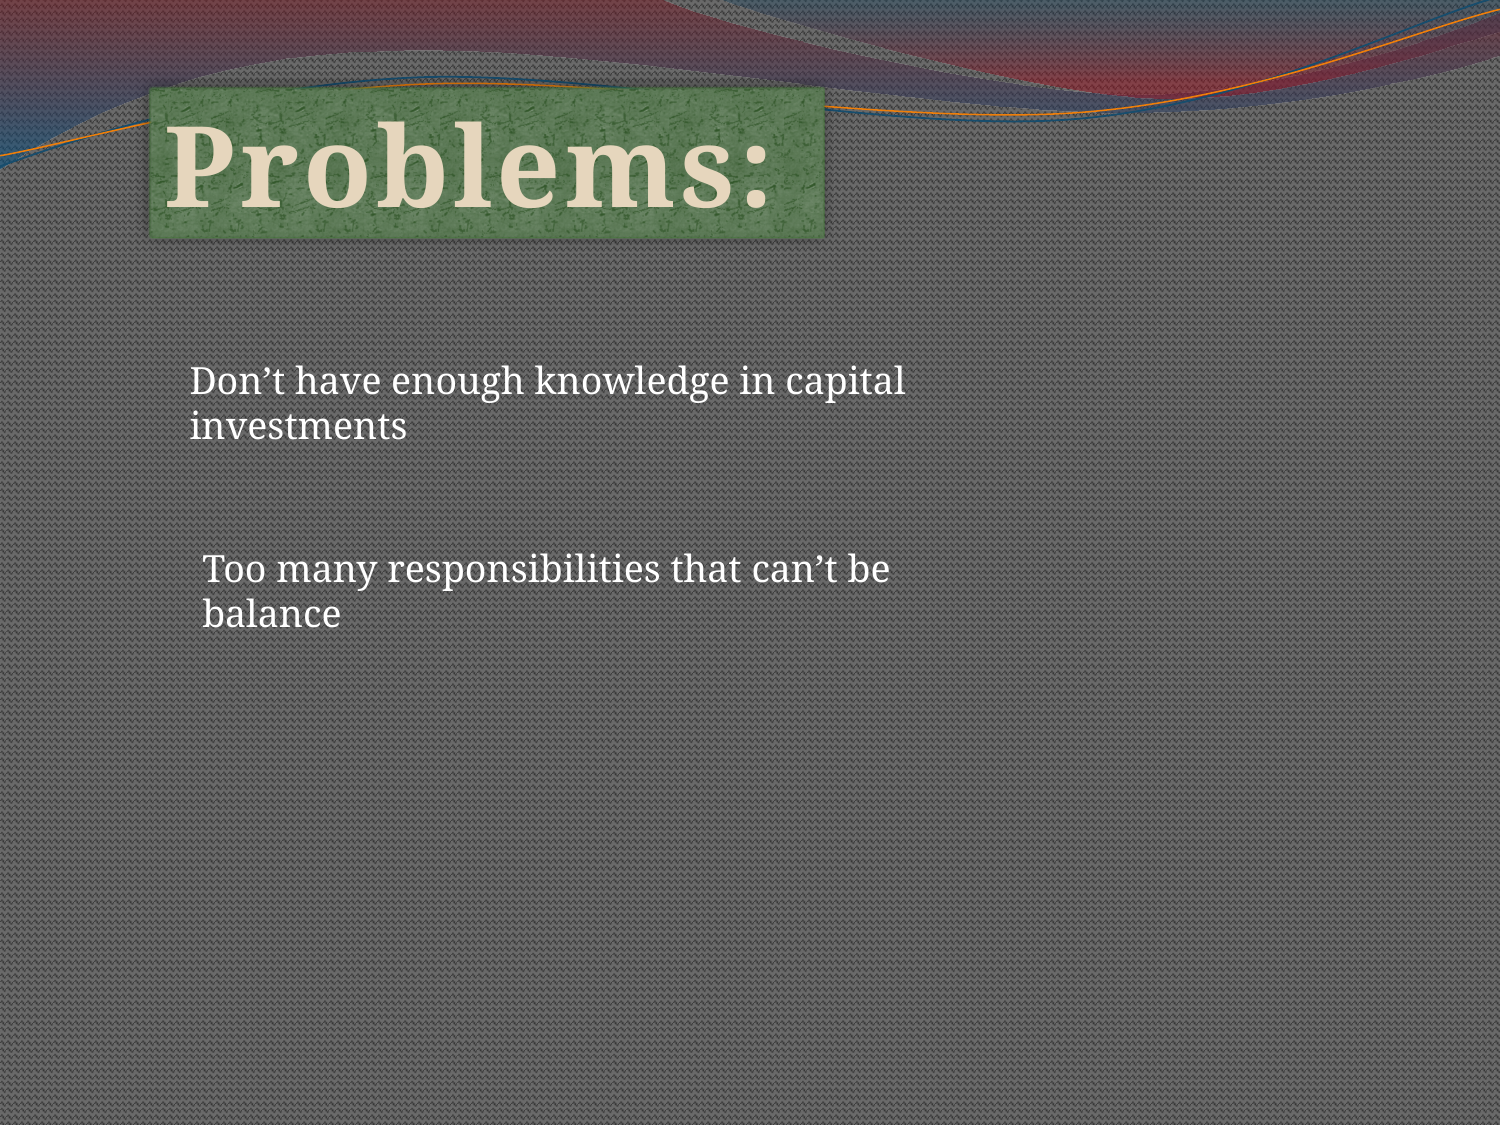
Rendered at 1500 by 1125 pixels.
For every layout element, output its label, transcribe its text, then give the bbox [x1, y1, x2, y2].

text_box Too many responsibilities that can’t be balance [187, 537, 938, 643]
text_box Don’t have enough knowledge in capital investments [174, 349, 925, 455]
text_box Problems: [152, 90, 823, 236]
